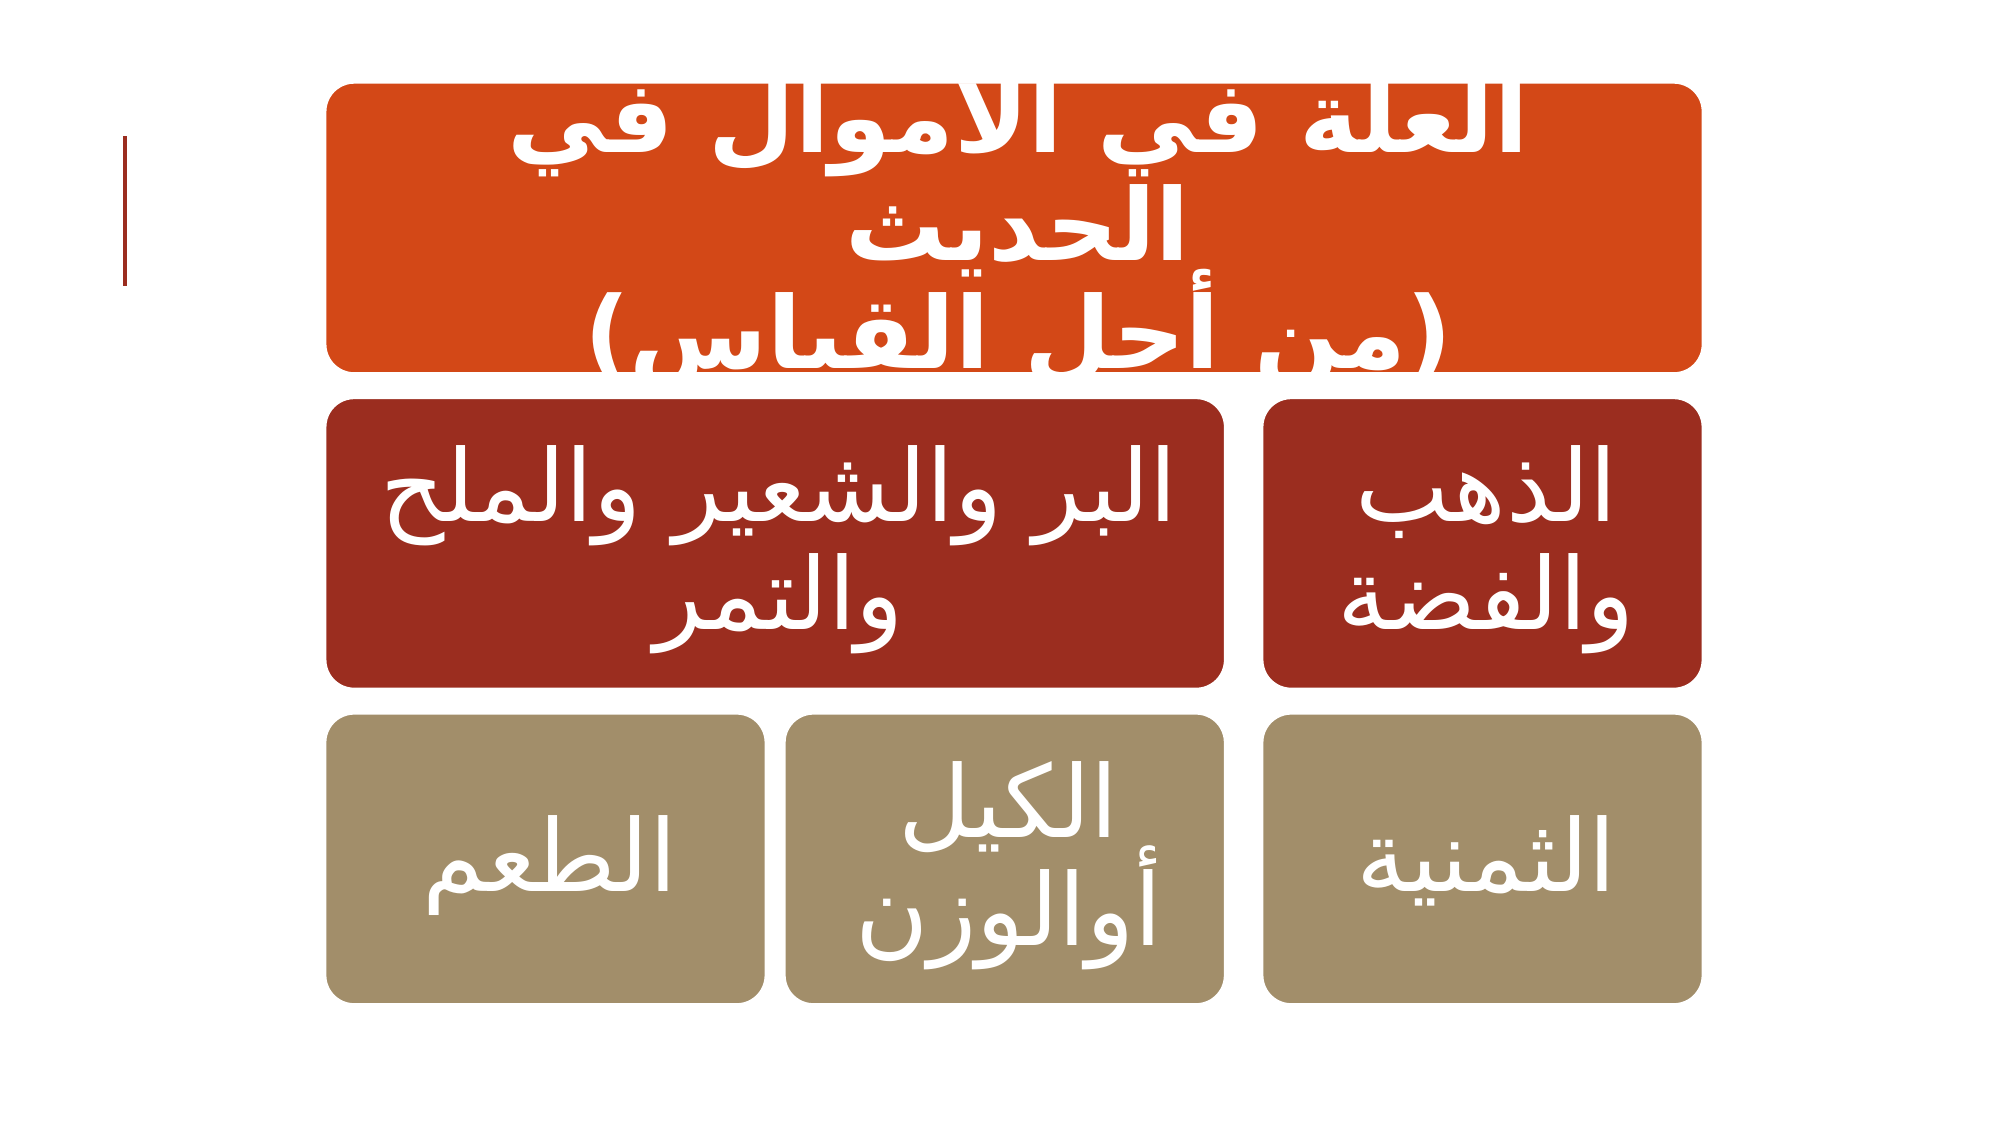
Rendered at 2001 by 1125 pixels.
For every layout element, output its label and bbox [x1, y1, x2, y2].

list [324, 81, 1704, 1006]
